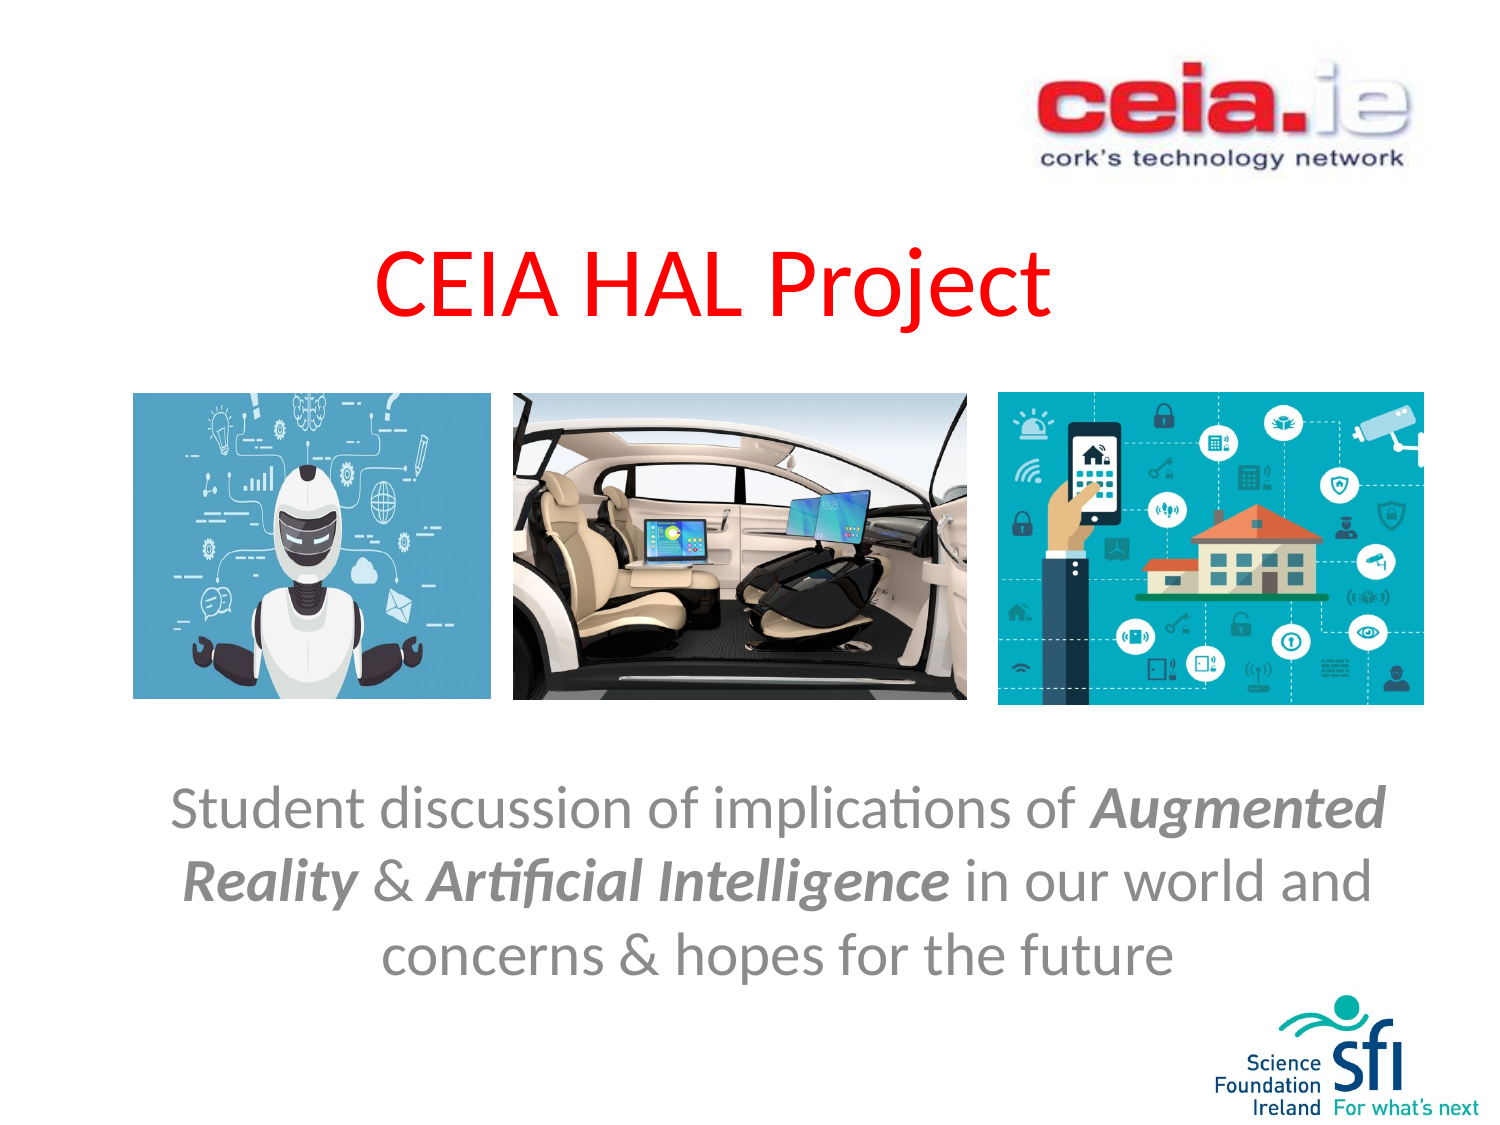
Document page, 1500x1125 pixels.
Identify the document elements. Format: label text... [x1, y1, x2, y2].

title CEIA HAL Project [76, 155, 1352, 398]
picture [1021, 30, 1485, 195]
picture [1196, 987, 1497, 1125]
subtitle Student discussion of implications of Augmented Reality & Artificial Intelligence in our world and concerns & hopes for the future [133, 759, 1424, 1047]
picture [513, 392, 967, 700]
picture [133, 392, 491, 700]
picture [997, 391, 1424, 705]
